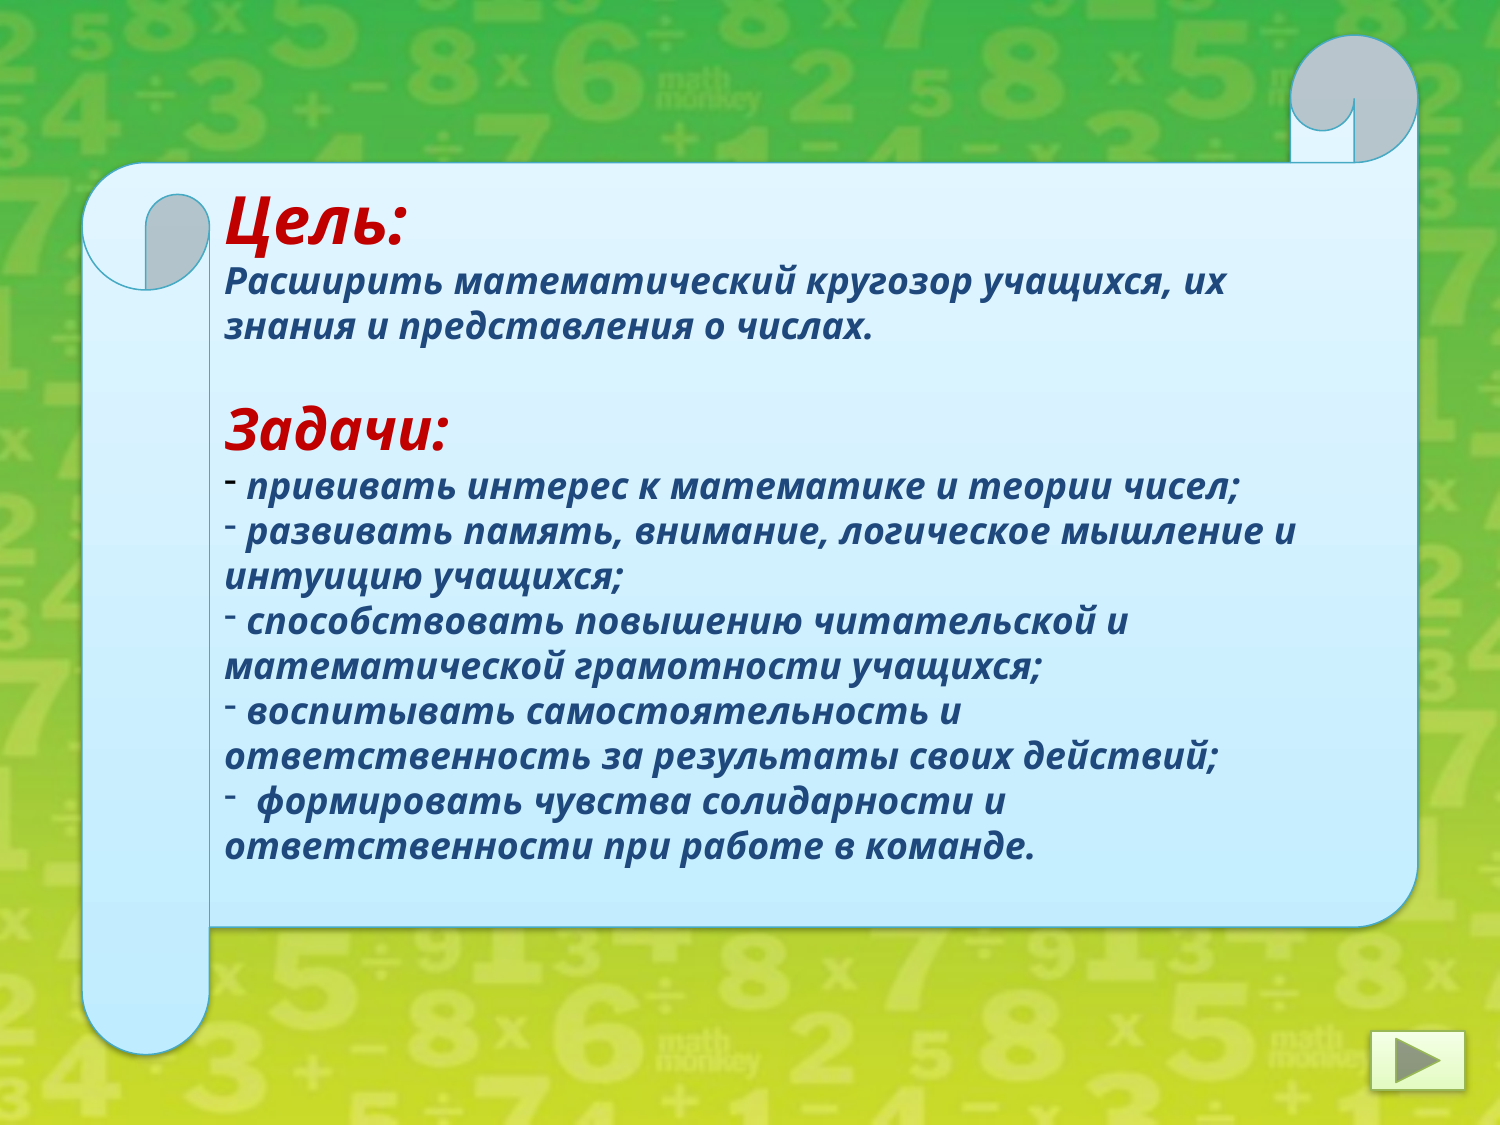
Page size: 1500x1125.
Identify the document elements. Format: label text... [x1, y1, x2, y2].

text_box Цель: Расширить математический кругозор учащихся, их знания и представления о числах. Задачи: прививать интерес к математике и теории чисел; развивать память, внимание, логическое мышление и интуицию учащихся; способствовать повышению читательской и математической грамотности учащихся; воспитывать самостоятельность и ответственность за результаты своих действий; формировать чувства солидарности и ответственности при работе в команде. [81, 34, 1419, 1056]
picture [0, 0, 1500, 1125]
text_box [1370, 1030, 1466, 1091]
